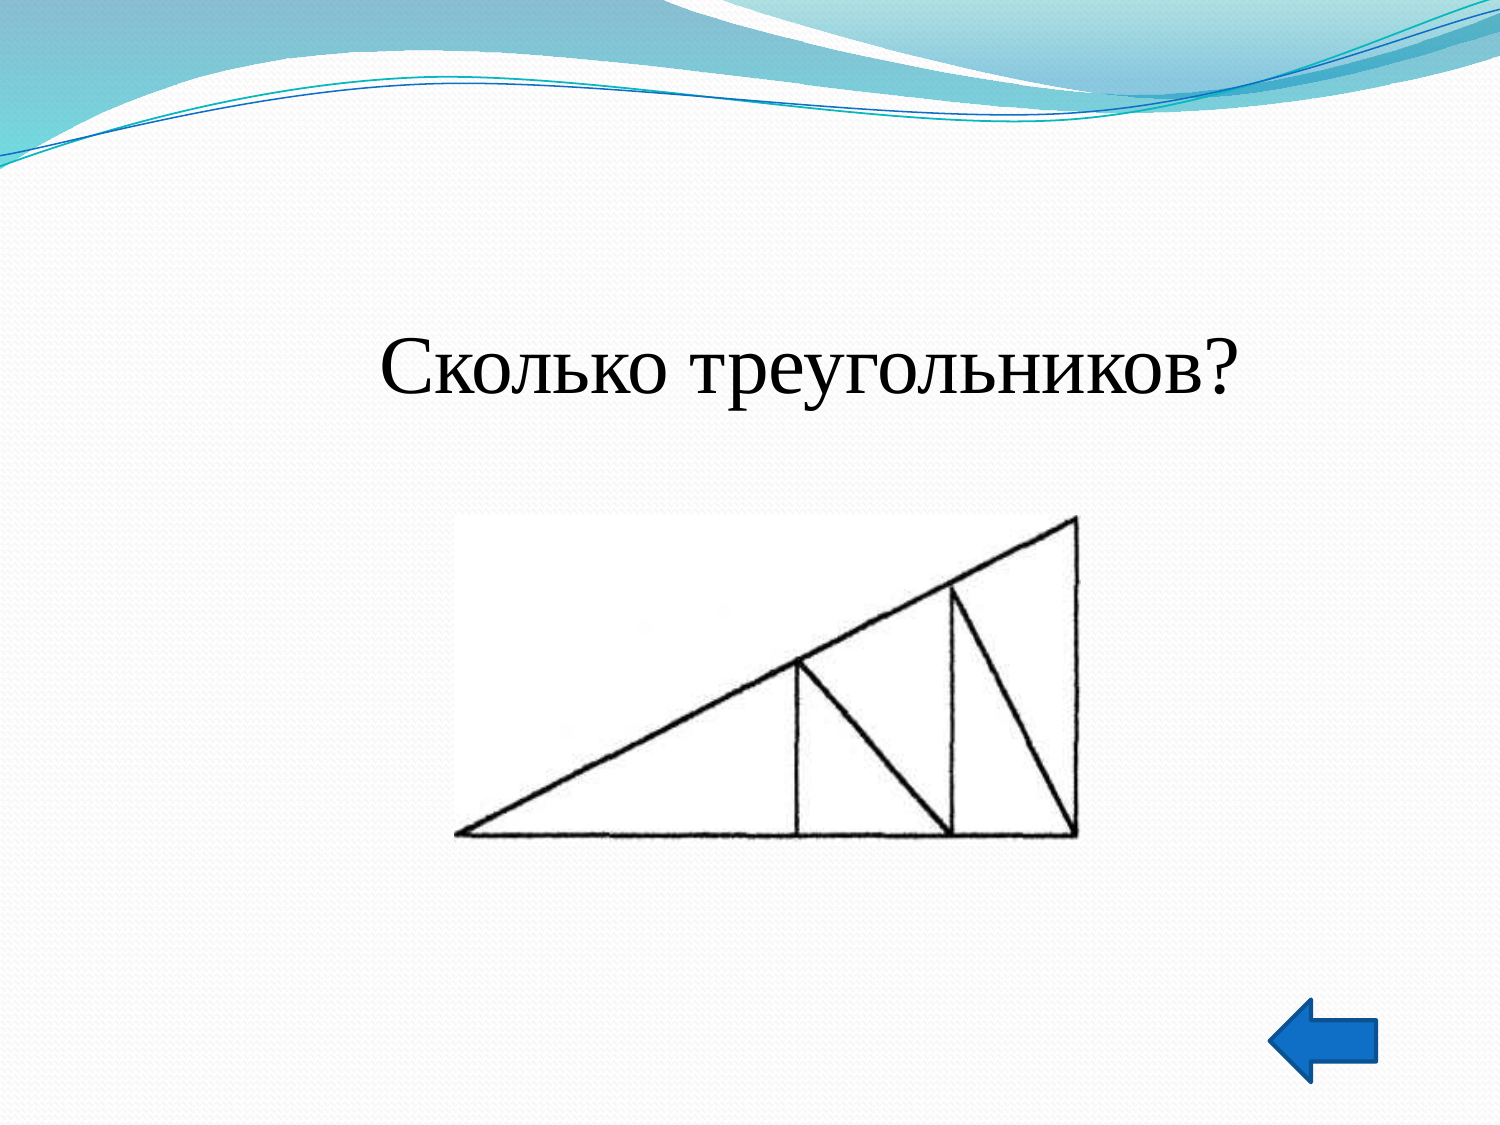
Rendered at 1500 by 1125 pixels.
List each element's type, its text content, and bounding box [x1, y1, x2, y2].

picture [454, 514, 1081, 842]
text_box Сколько треугольников? [364, 302, 1277, 418]
text_box [1267, 997, 1379, 1085]
